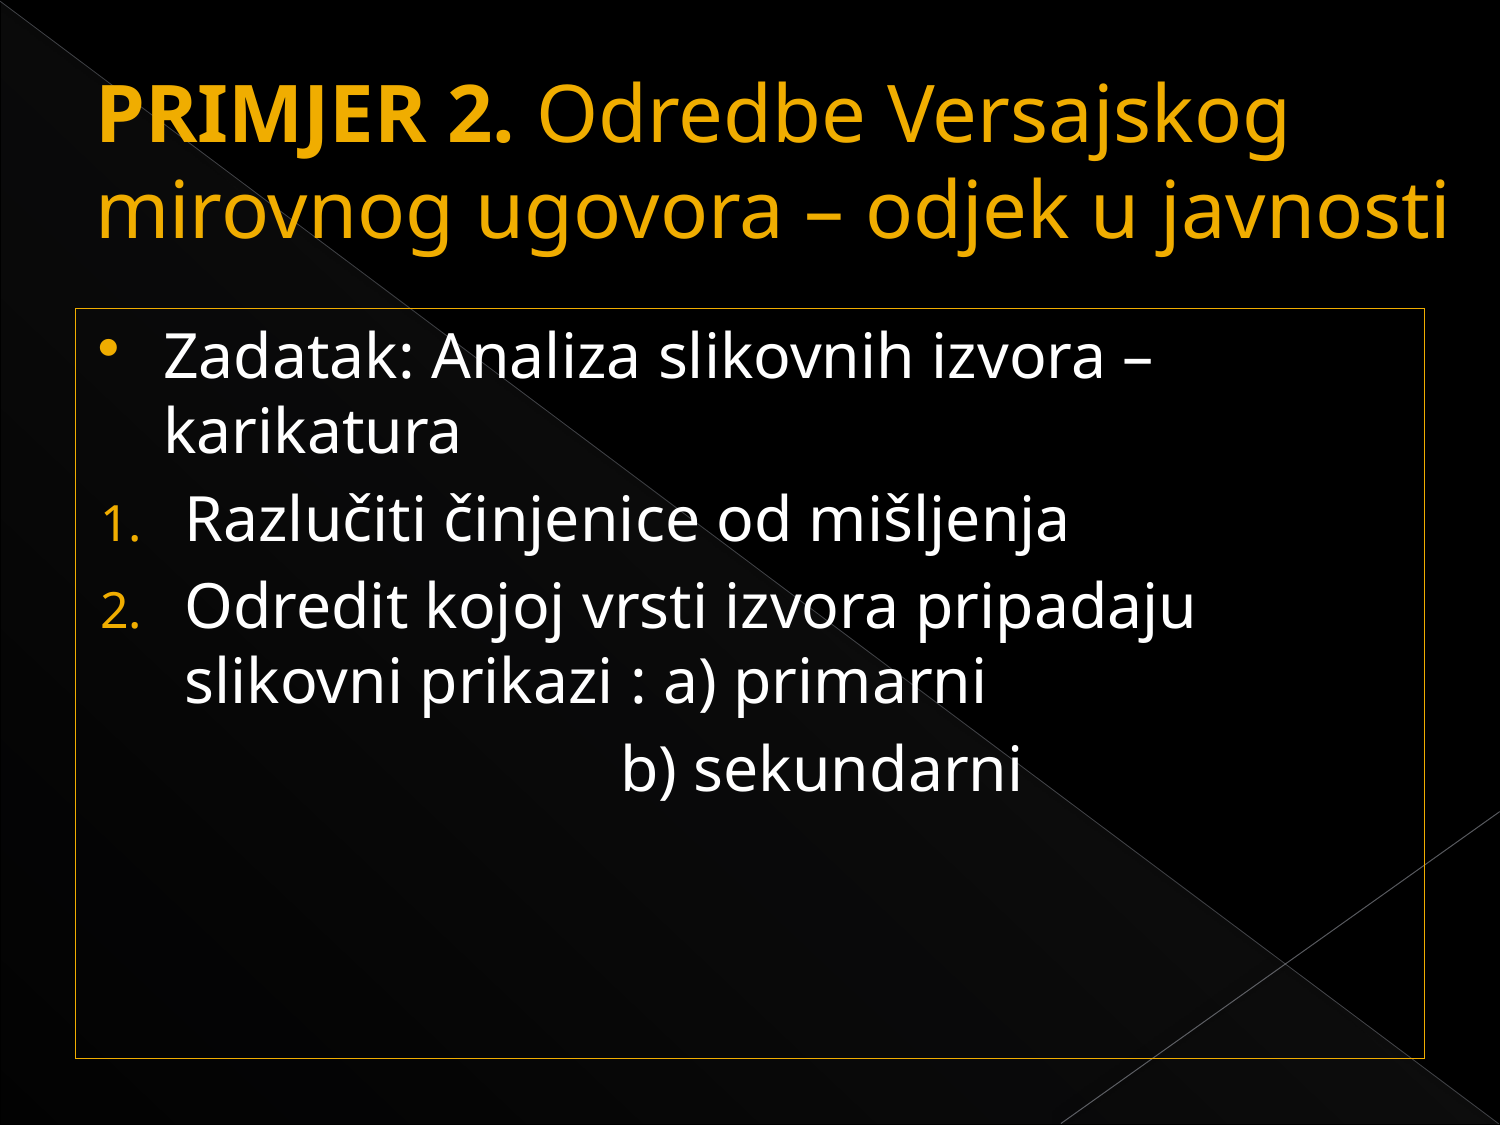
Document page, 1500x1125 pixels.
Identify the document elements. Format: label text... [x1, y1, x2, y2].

title PRIMJER 2. Odredbe Versajskog mirovnog ugovora – odjek u javnosti [0, 43, 1500, 274]
list Zadatak: Analiza slikovnih izvora – karikatura Razlučiti činjenice od mišljenja Odredit kojoj vrsti izvora pripadaju slikovni prikazi : a) primarni b) sekundarni [75, 308, 1425, 1059]
